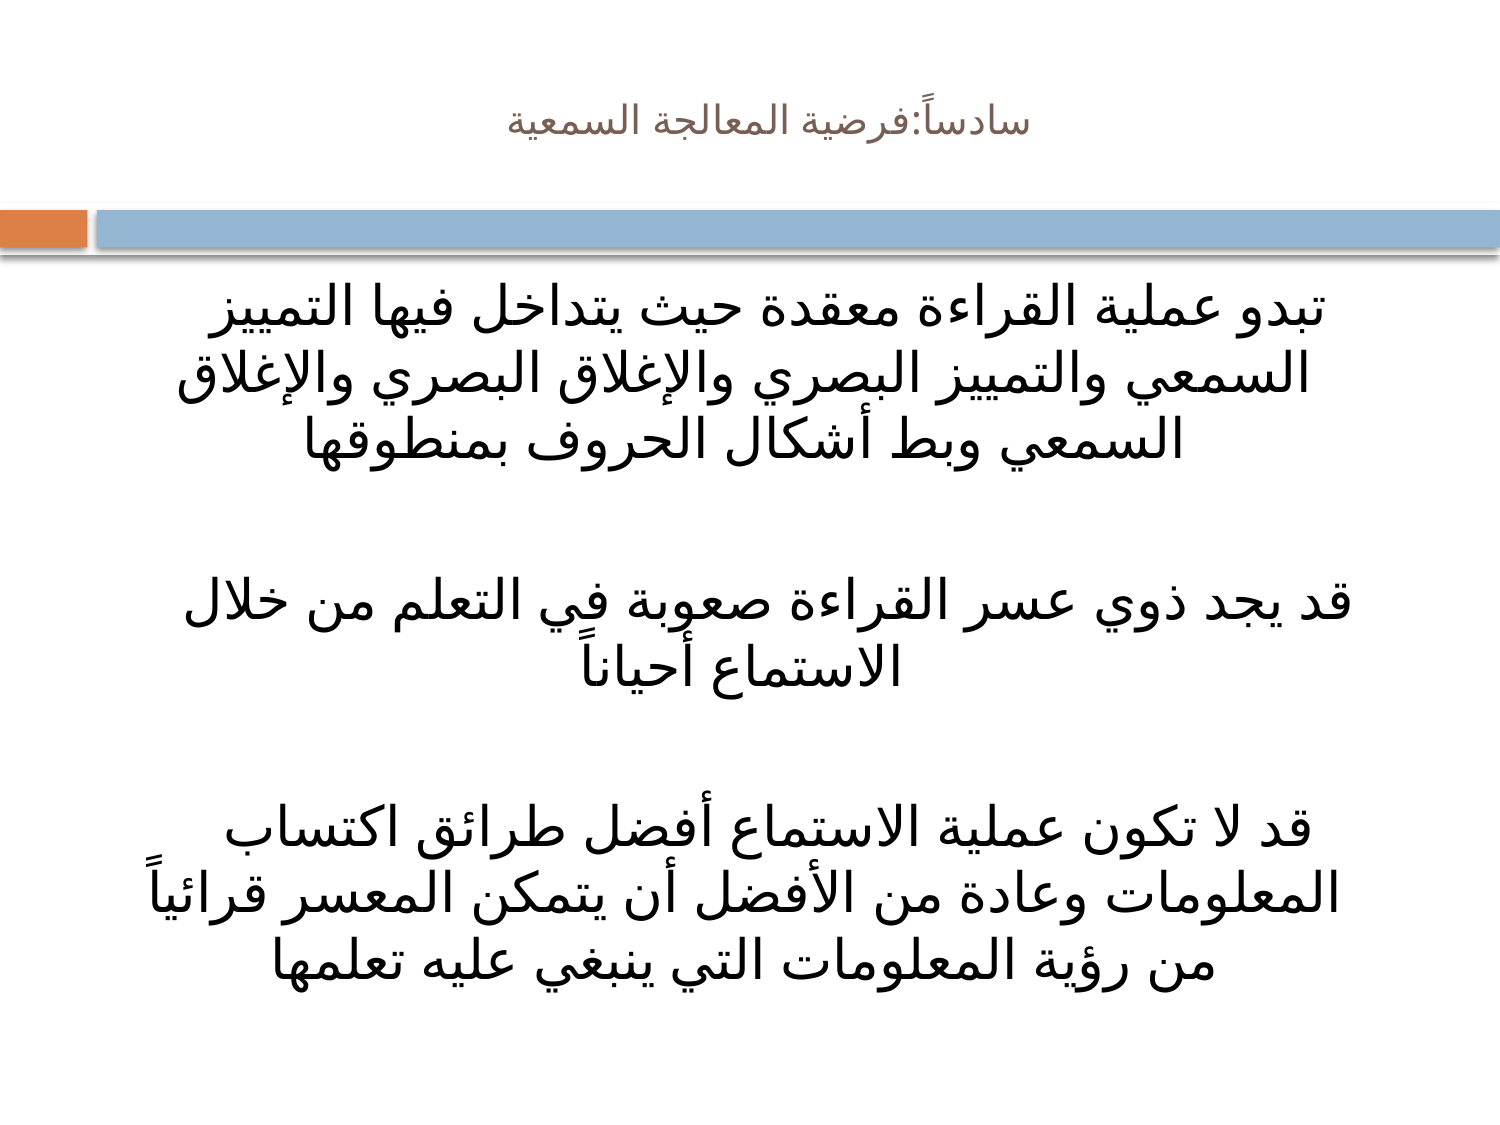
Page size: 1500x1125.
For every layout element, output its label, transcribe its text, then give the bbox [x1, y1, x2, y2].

title سادساً:فرضية المعالجة السمعية [100, 37, 1438, 200]
list تبدو عملية القراءة معقدة حيث يتداخل فيها التمييز السمعي والتمييز البصري والإغلاق البصري والإغلاق السمعي وبط أشكال الحروف بمنطوقها قد يجد ذوي عسر القراءة صعوبة في التعلم من خلال الاستماع أحياناً قد لا تكون عملية الاستماع أفضل طرائق اكتساب المعلومات وعادة من الأفضل أن يتمكن المعسر قرائياً من رؤية المعلومات التي ينبغي عليه تعلمها [100, 262, 1438, 1000]
